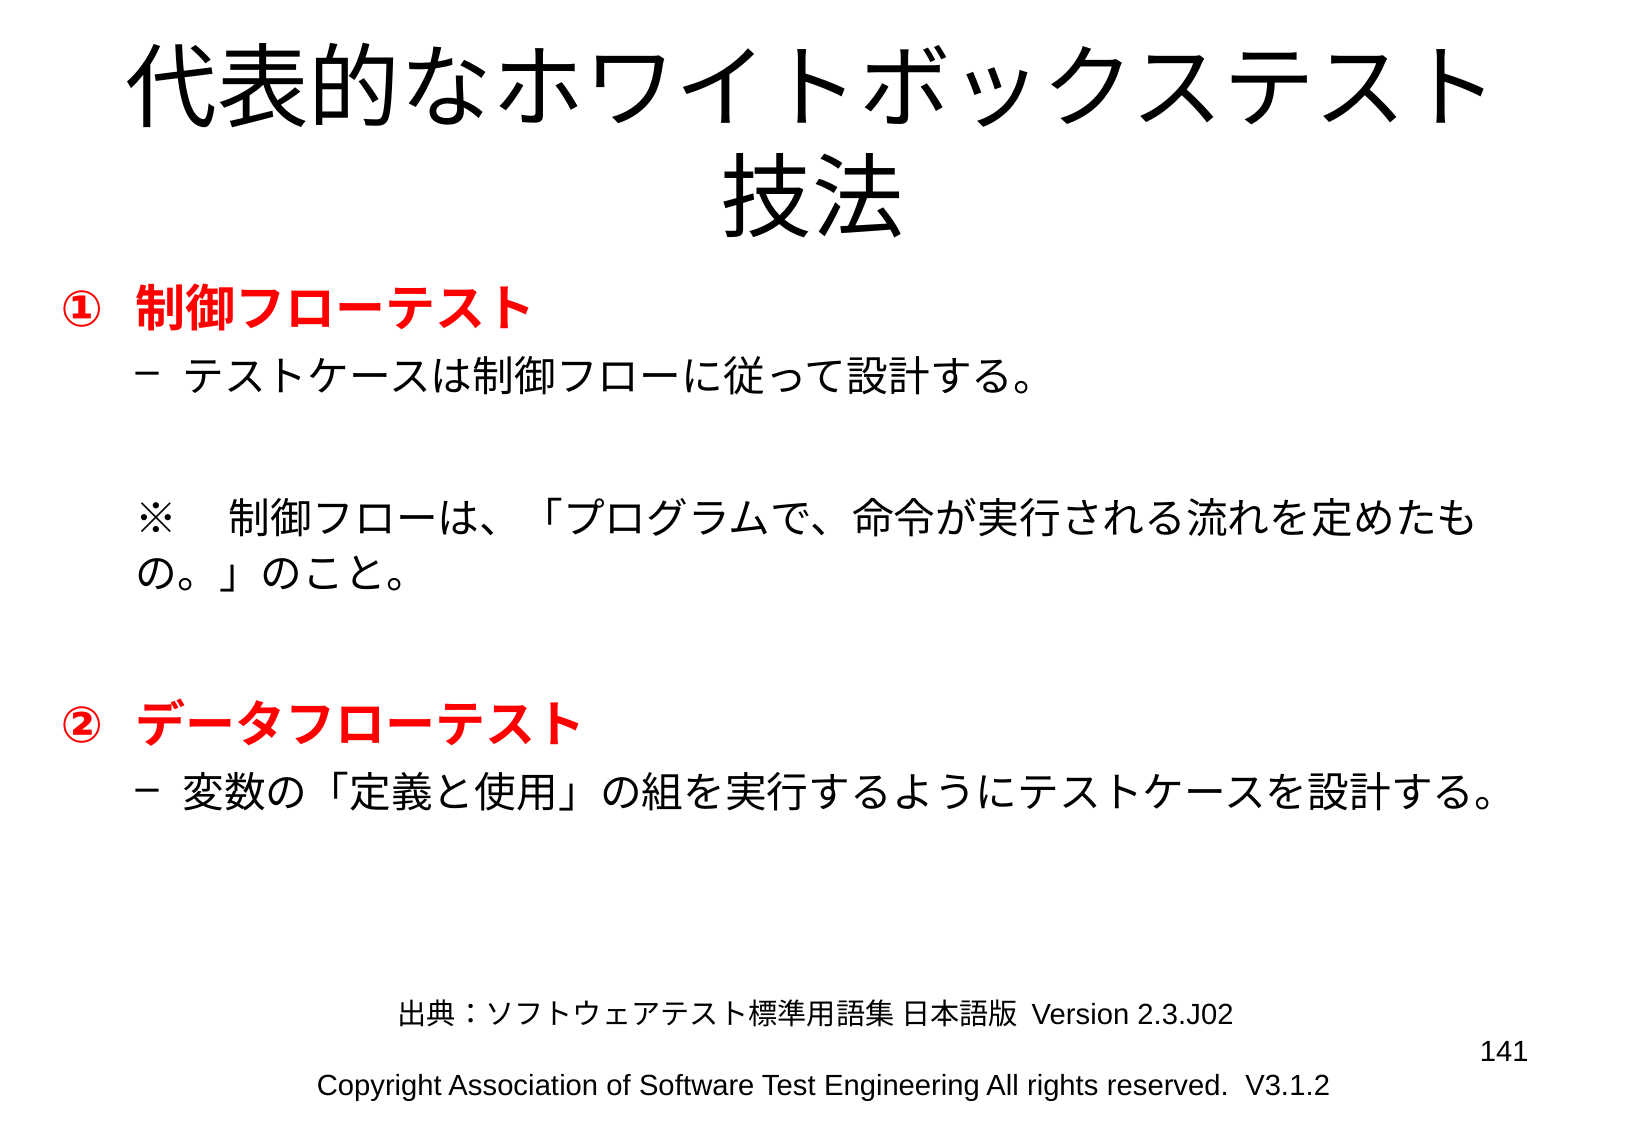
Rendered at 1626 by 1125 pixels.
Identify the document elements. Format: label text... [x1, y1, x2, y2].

text_box 出典：ソフトウェアテスト標準用語集 日本語版 Version 2.3.J02 [51, 987, 1580, 1038]
slide_number 141 [1164, 1038, 1544, 1103]
title 代表的なホワイトボックステスト技法 [80, 44, 1544, 233]
footer Copyright Association of Software Test Engineering All rights reserved. V3.1.2 [233, 1058, 1416, 1103]
list 制御フローテスト テストケースは制御フローに従って設計する。 ※ 制御フローは、「プログラムで、命令が実行される流れを定めたもの。」のこと。 データフローテスト 変数の「定義と使用」の組を実行するようにテストケースを設計する。 [45, 262, 1580, 1103]
